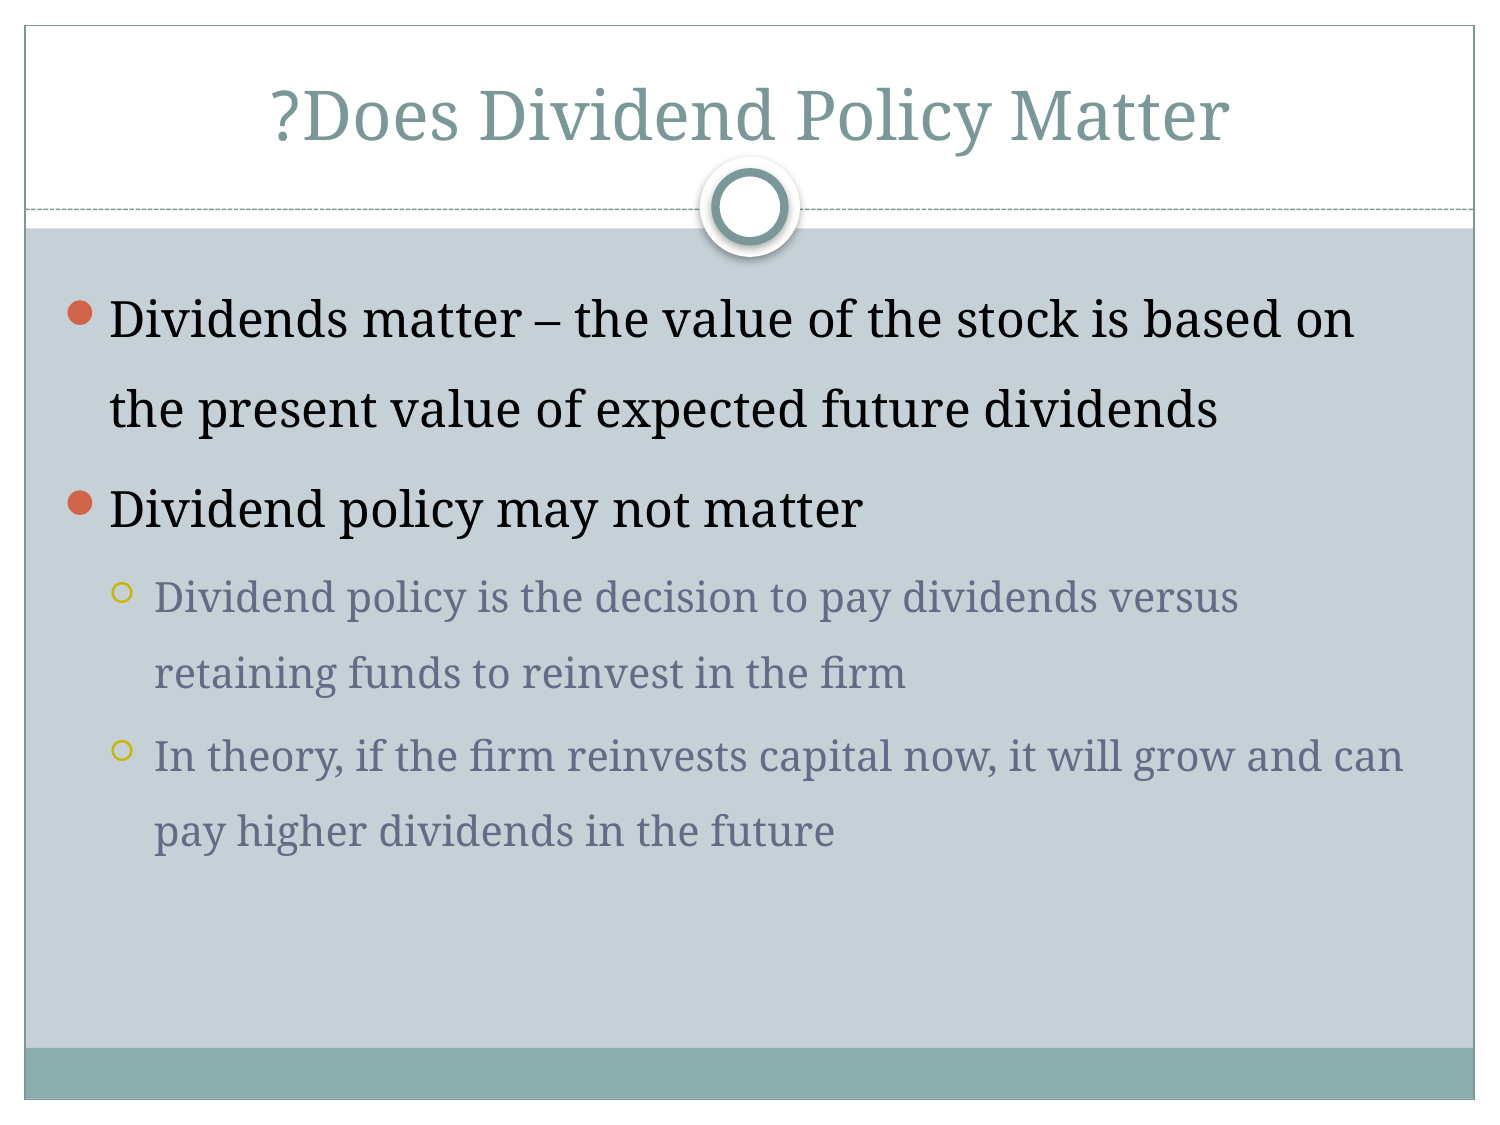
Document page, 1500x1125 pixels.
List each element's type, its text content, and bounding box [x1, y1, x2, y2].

list Dividends matter – the value of the stock is based on the present value of expected future dividends Dividend policy may not matter Dividend policy is the decision to pay dividends versus retaining funds to reinvest in the firm In theory, if the firm reinvests capital now, it will grow and can pay higher dividends in the future [49, 250, 1445, 1001]
title Does Dividend Policy Matter? [49, 37, 1450, 162]
